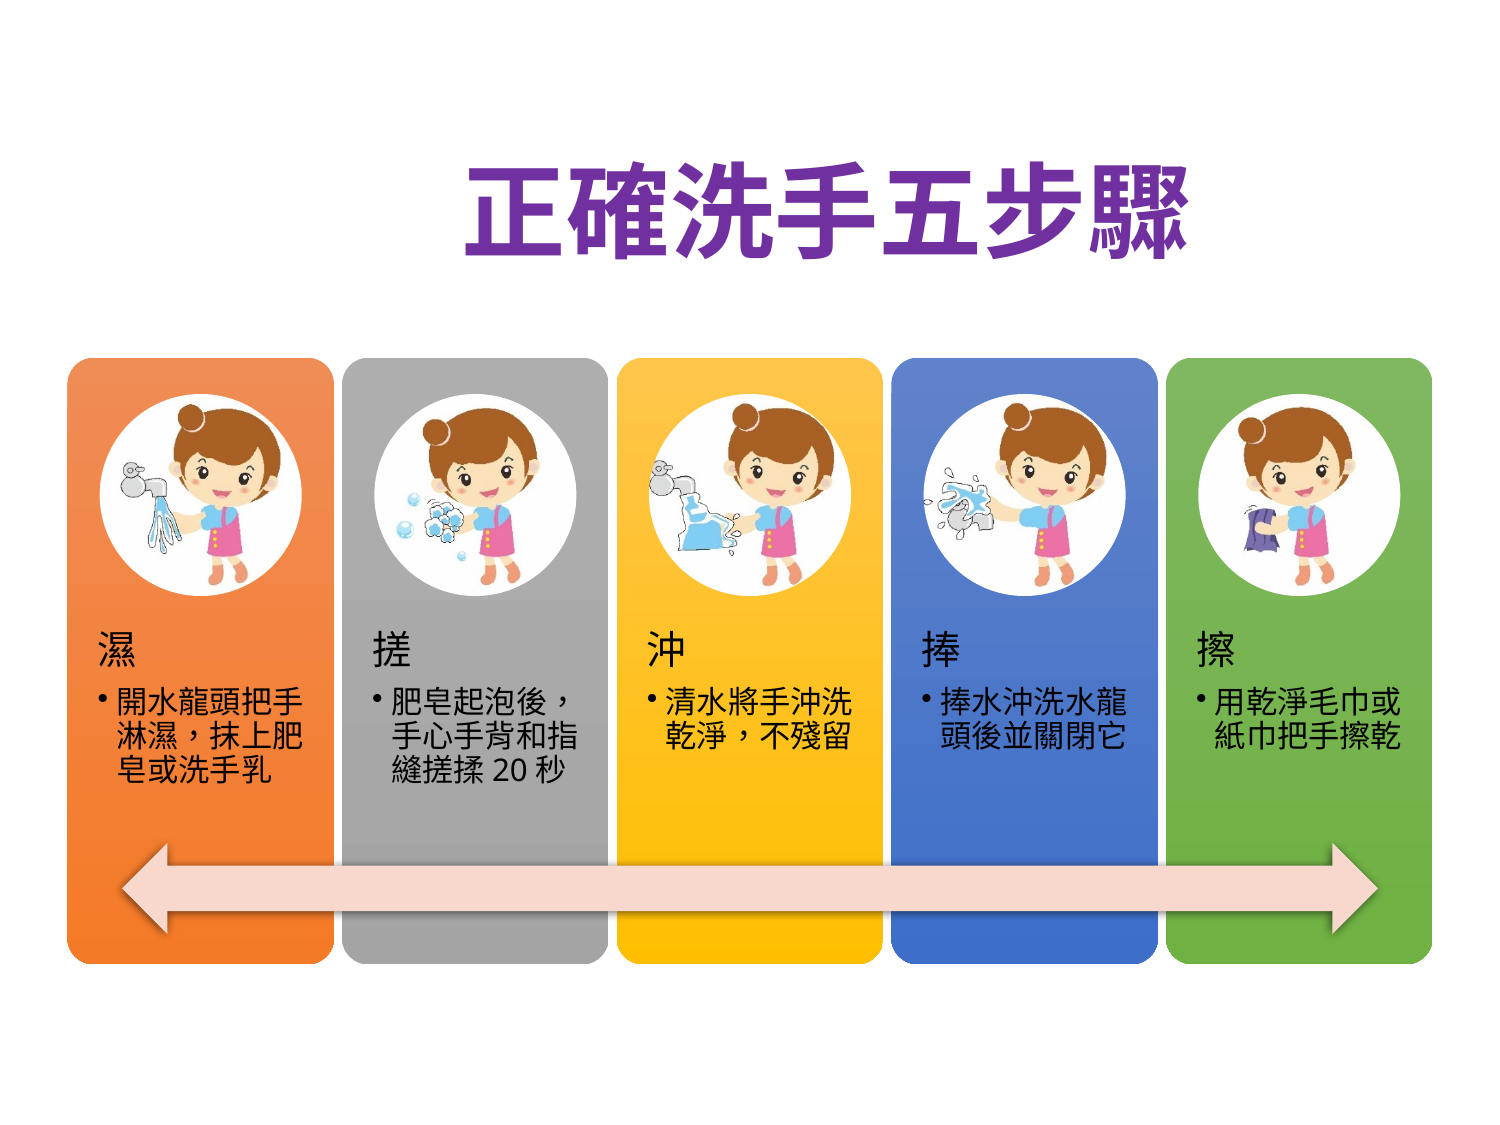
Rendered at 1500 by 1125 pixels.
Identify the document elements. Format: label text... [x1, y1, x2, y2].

text_box 正確洗手五步驟 [82, 146, 1500, 272]
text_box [67, 357, 1433, 965]
